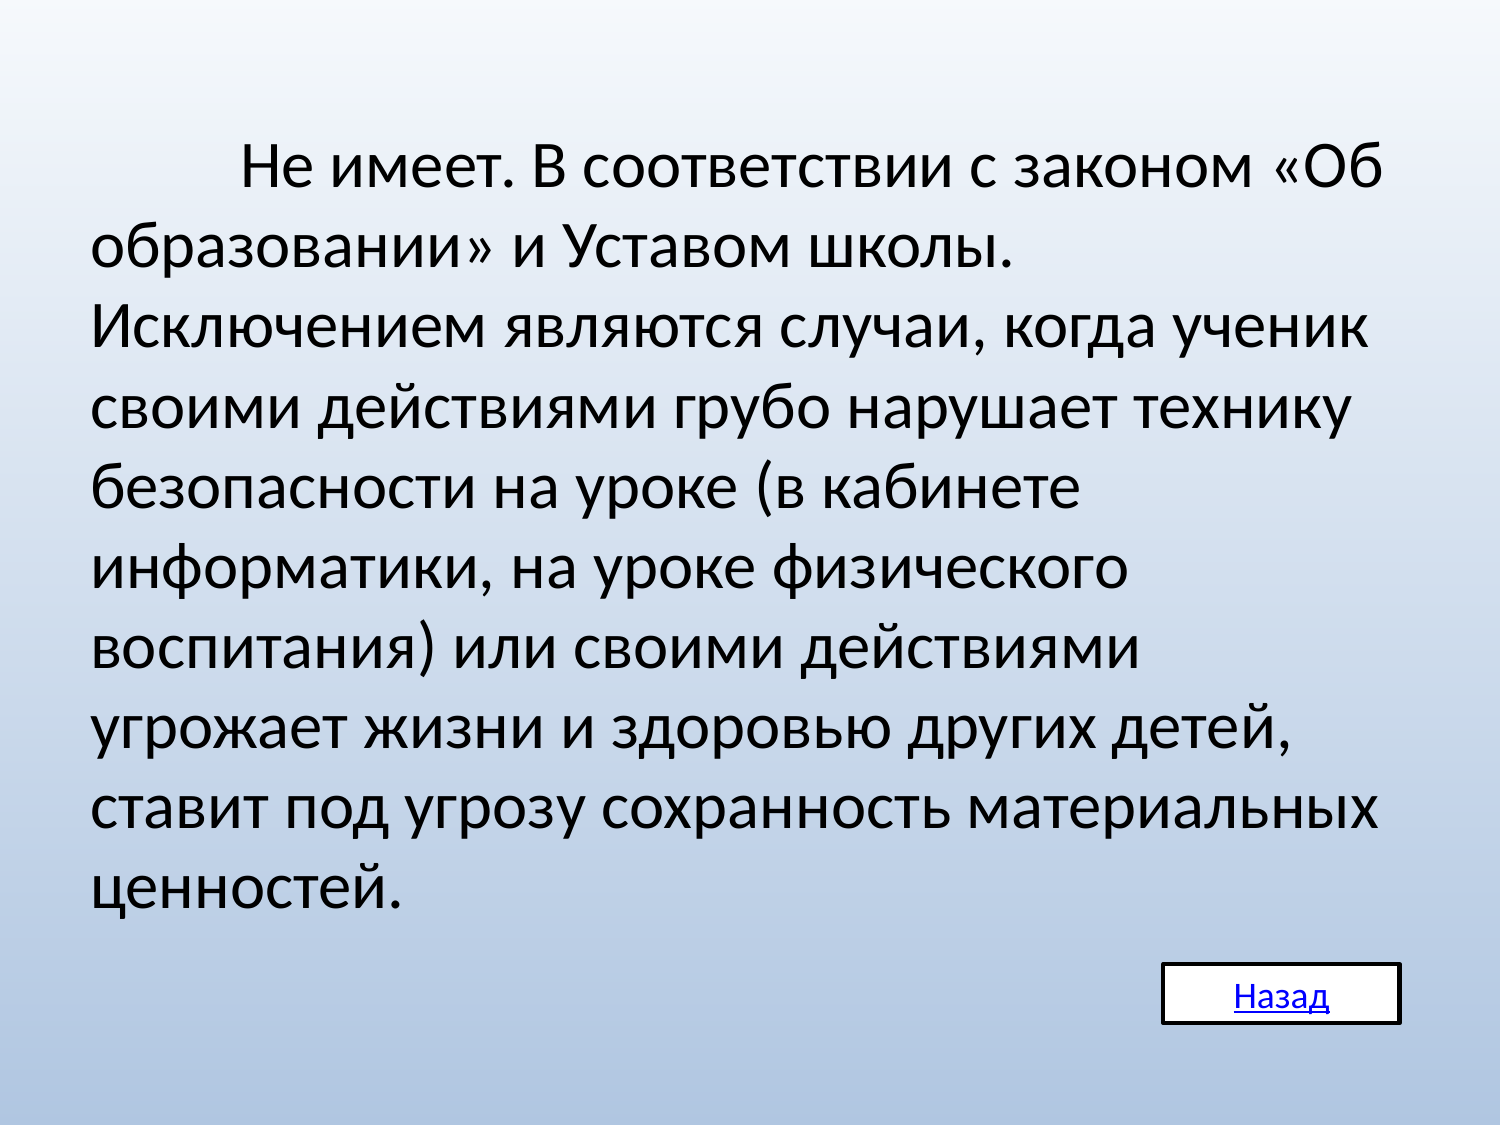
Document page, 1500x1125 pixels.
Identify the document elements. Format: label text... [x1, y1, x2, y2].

text_box Назад [1161, 962, 1402, 1025]
list Не имеет. В соответствии с законом «Об образовании» и Уставом школы. Исключением являются случаи, когда ученик своими действиями грубо нарушает технику безопасности на уроке (в кабинете информатики, на уроке физического воспитания) или своими действиями угрожает жизни и здоровью других детей, ставит под угрозу сохранность материальных ценностей. [75, 113, 1425, 1005]
